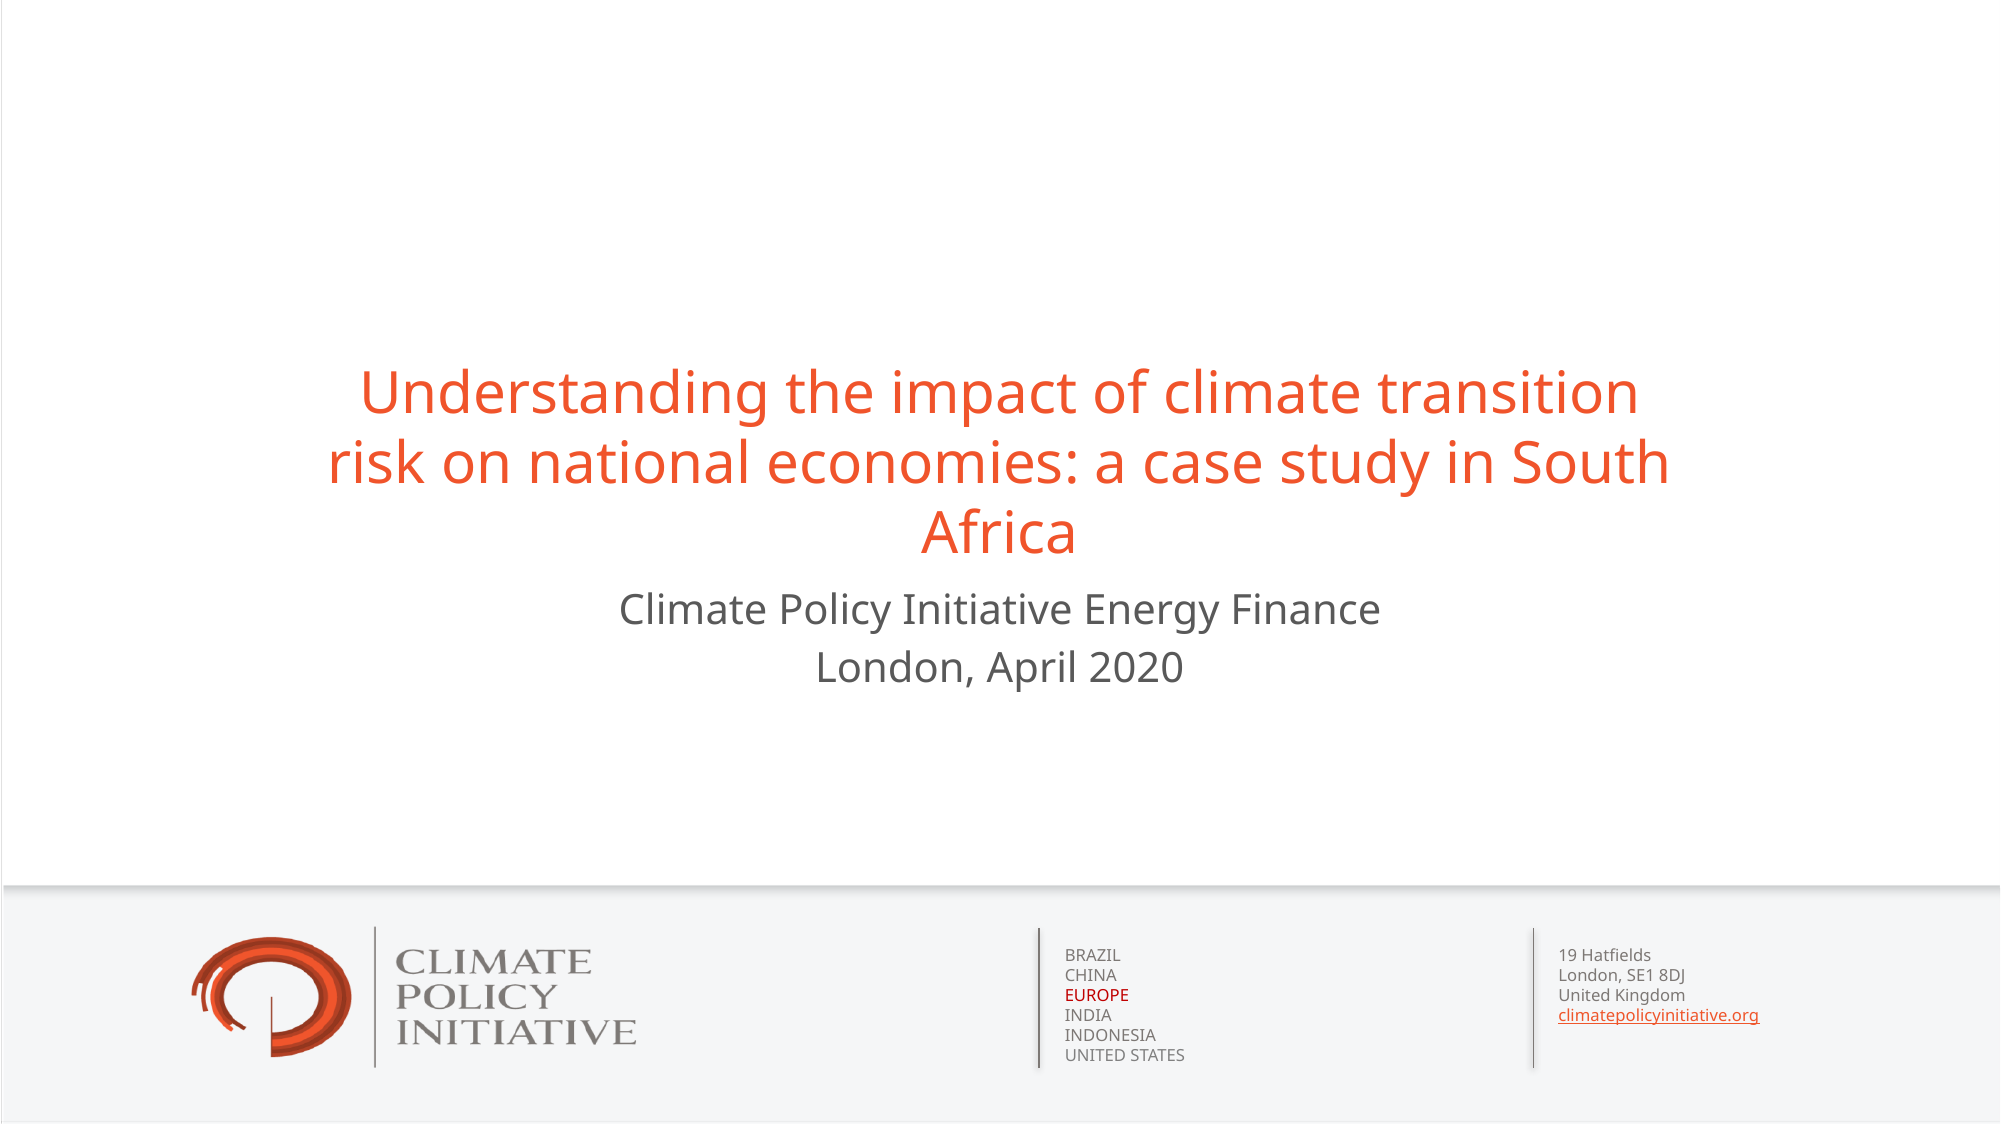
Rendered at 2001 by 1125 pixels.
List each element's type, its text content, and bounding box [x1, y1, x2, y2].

picture [0, 0, 2001, 1125]
title Understanding the impact of climate transition risk on national economies: a case study in South Africa [309, 399, 1691, 591]
list Climate Policy Initiative Energy Finance London, April 2020 [431, 575, 1568, 728]
